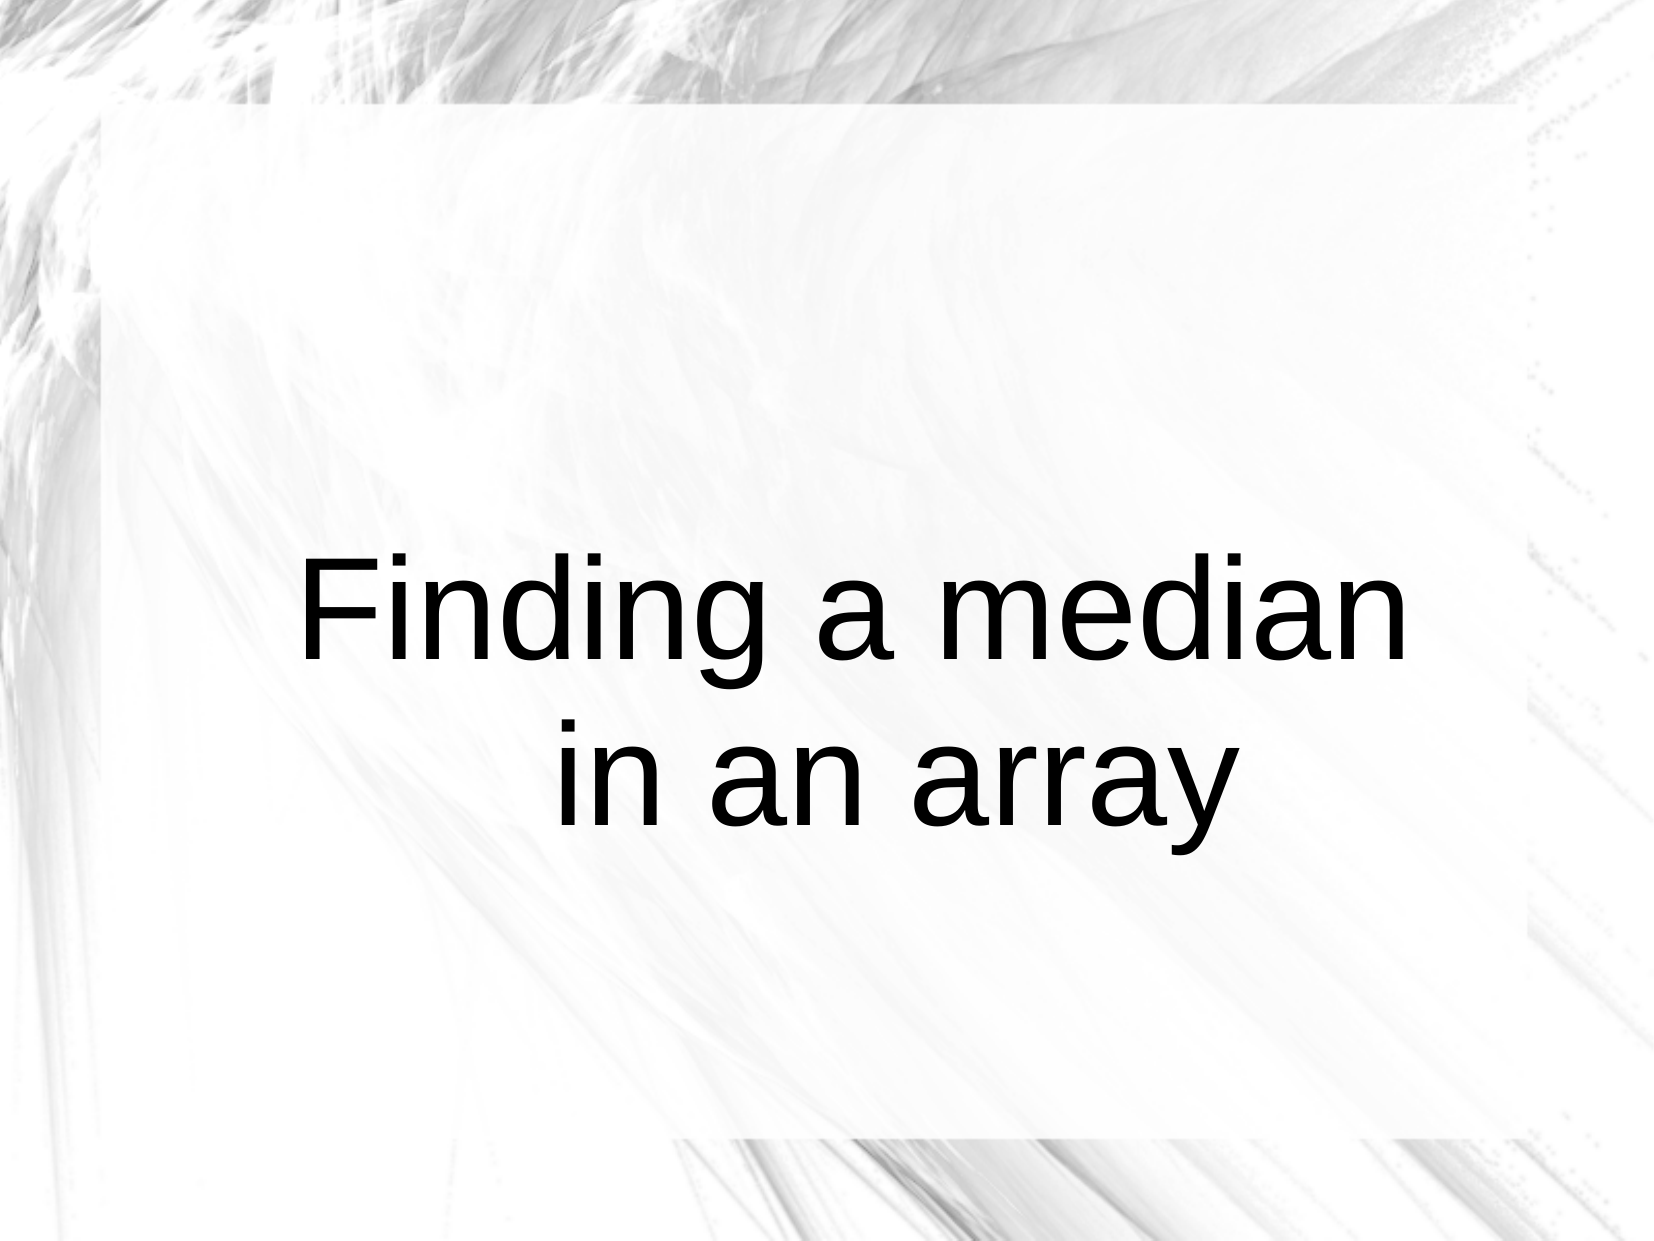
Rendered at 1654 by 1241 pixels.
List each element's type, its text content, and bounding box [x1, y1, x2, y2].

picture [0, 0, 1654, 1241]
list Finding a median in an array [118, 319, 1571, 1109]
